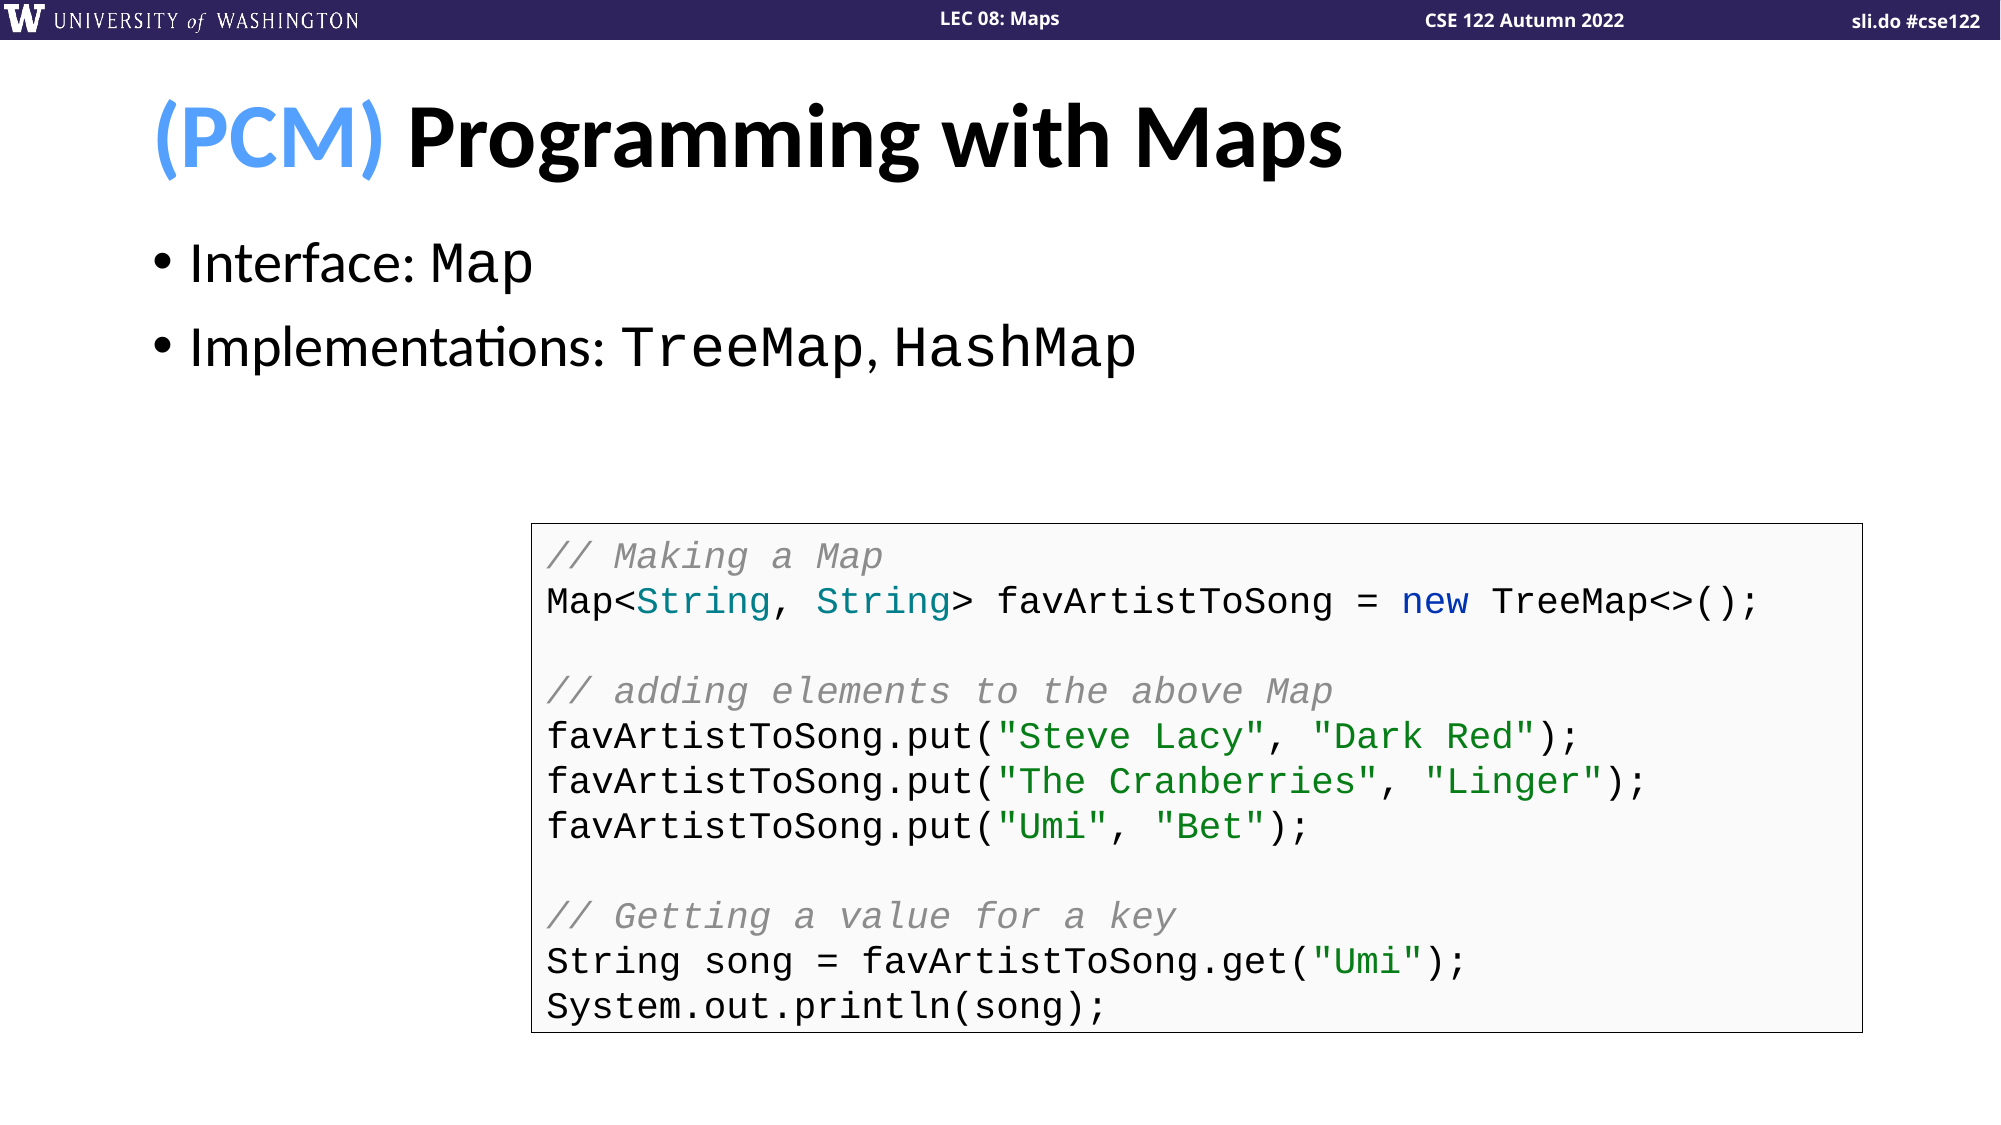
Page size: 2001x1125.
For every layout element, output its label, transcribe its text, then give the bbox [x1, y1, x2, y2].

picture [4, 4, 358, 33]
list Interface: Map Implementations: TreeMap, HashMap [137, 224, 1863, 1014]
text_box // Making a Map Map<String, String> favArtistToSong = new TreeMap<>(); // adding elements to the above Map favArtistToSong.put("Steve Lacy", "Dark Red"); favArtistToSong.put("The Cranberries", "Linger"); favArtistToSong.put("Umi", "Bet"); // Getting a value for a key String song = favArtistToSong.get("Umi"); System.out.println(song); [531, 523, 1863, 1033]
title (PCM) Programming with Maps [137, 74, 1863, 200]
